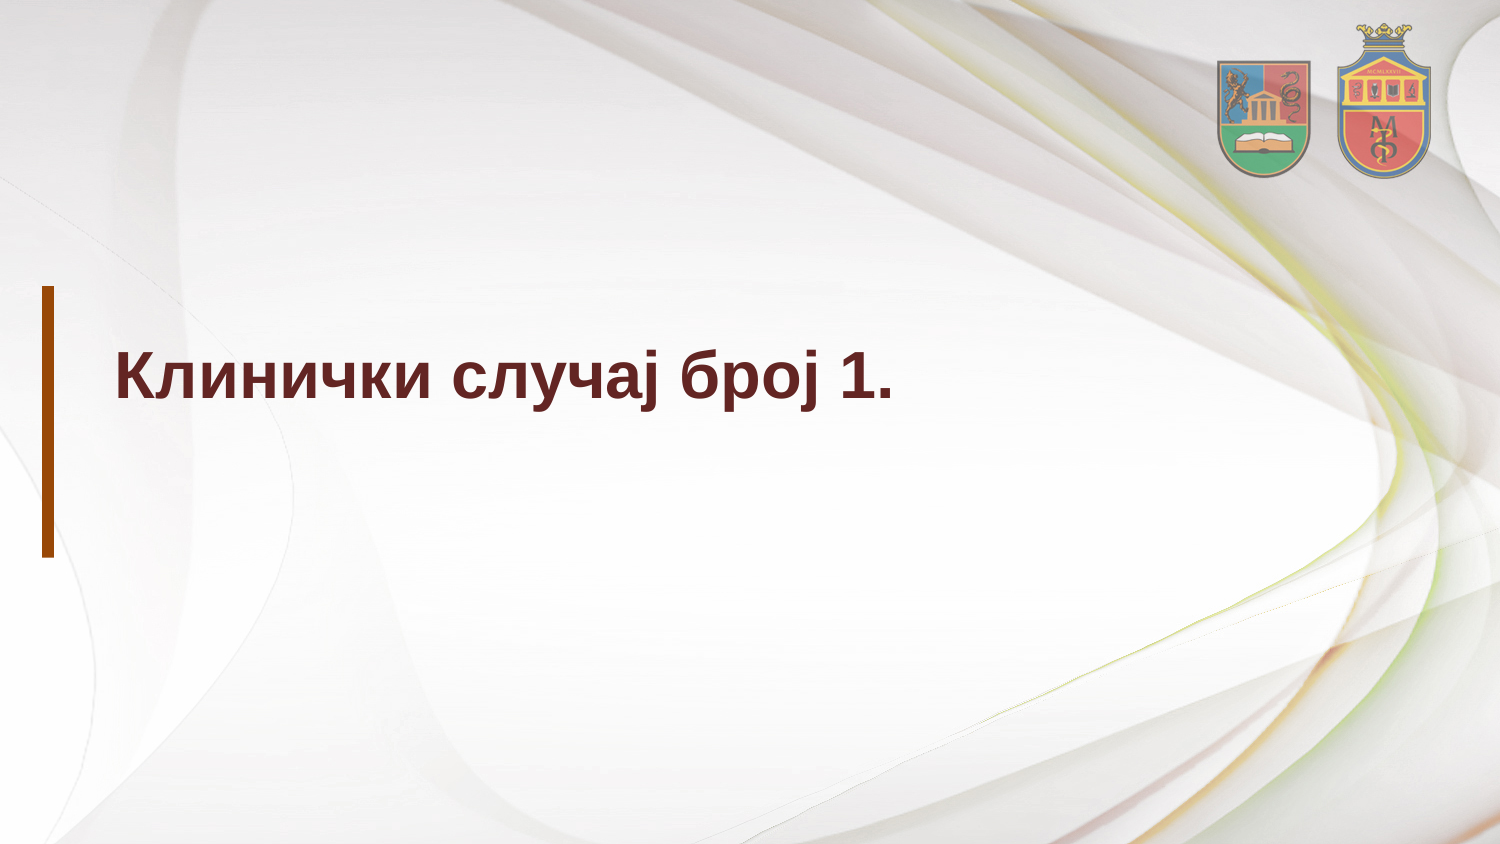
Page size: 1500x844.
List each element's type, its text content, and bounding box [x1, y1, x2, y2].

list Клинички случај број 1. [100, 290, 1289, 468]
picture [0, 0, 1500, 844]
